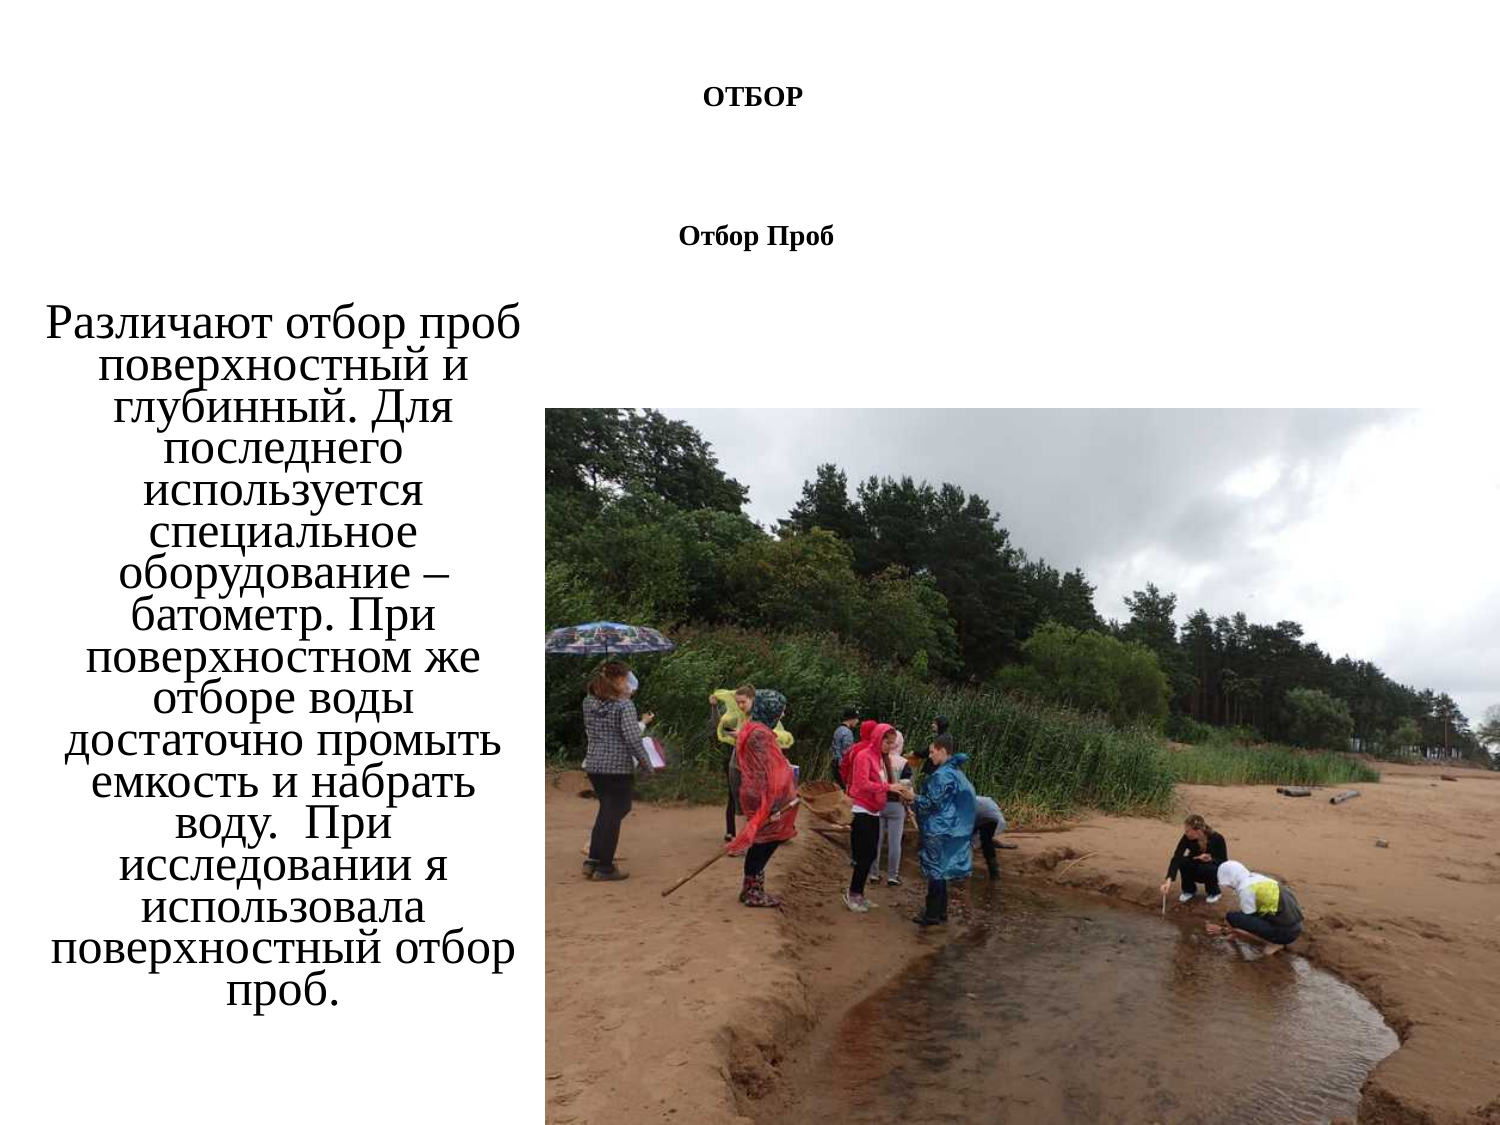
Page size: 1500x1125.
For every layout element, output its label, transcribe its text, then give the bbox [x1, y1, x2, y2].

picture [544, 408, 1500, 1125]
title ОТБОР Отбор Проб [147, 66, 1359, 259]
text_box Различают отбор проб поверхностный и глубинный. Для последнего используется специальное оборудование – батометр. При поверхностном же отборе воды достаточно промыть емкость и набрать воду. При исследовании я использовала поверхностный отбор проб. [29, 503, 538, 1024]
